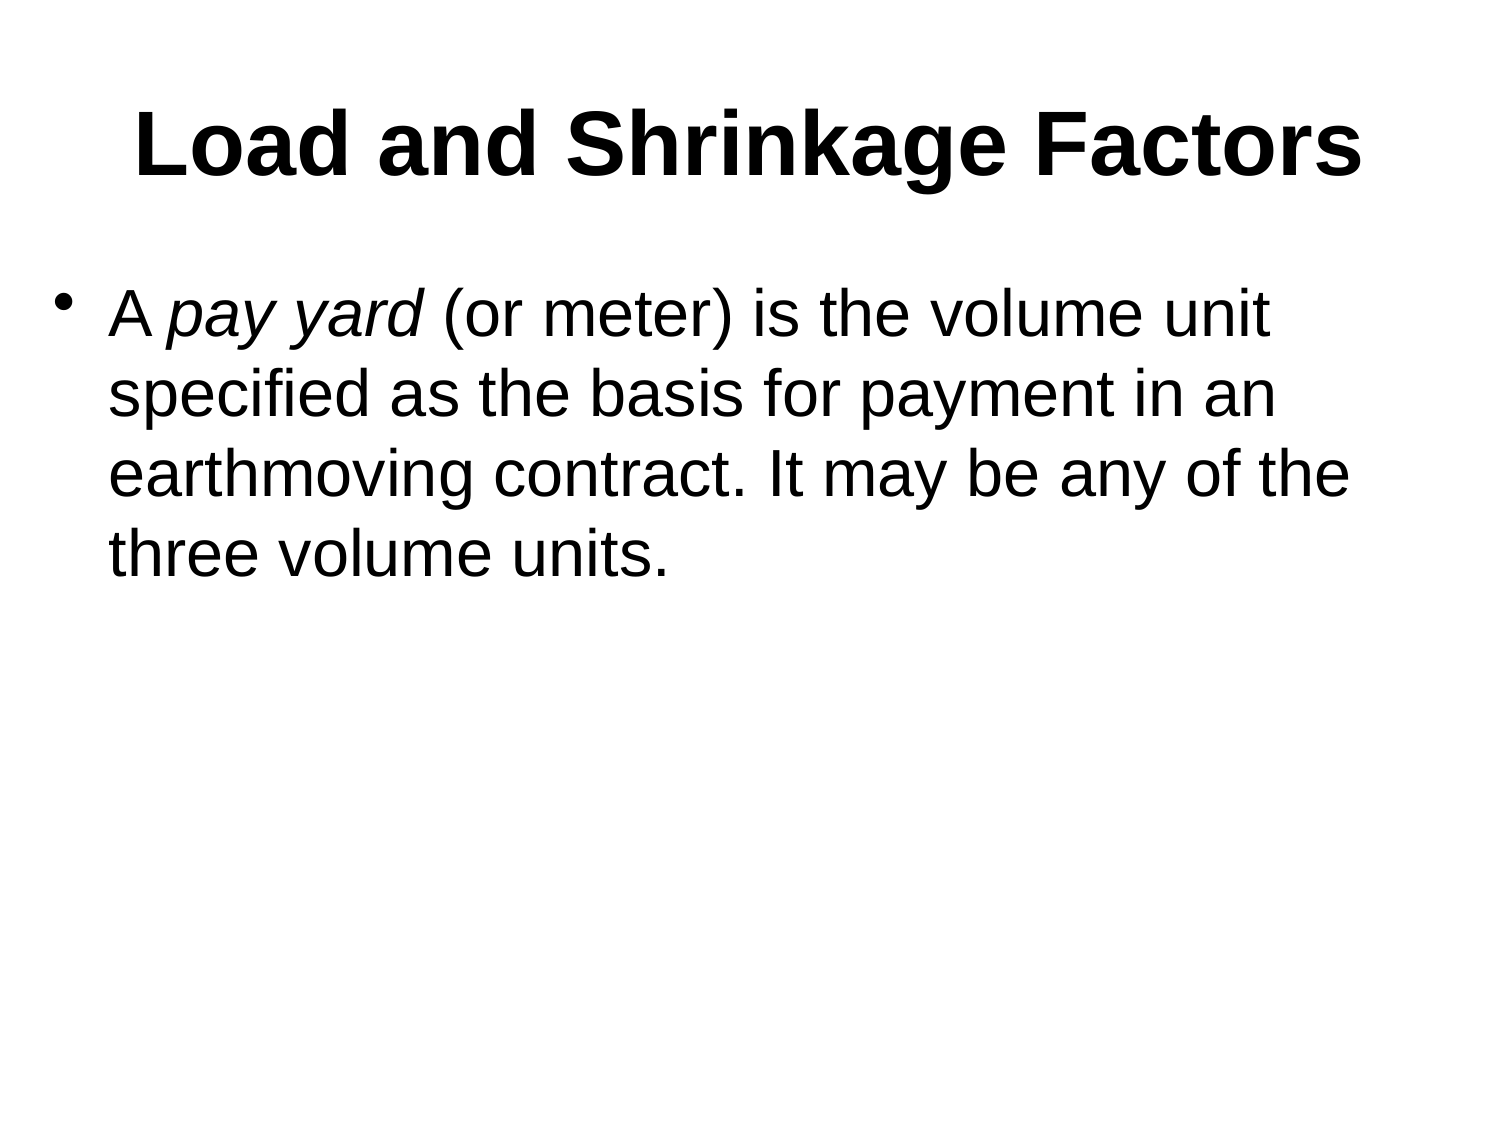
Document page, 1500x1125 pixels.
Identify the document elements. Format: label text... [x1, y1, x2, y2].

list A pay yard (or meter) is the volume unit specified as the basis for payment in an earthmoving contract. It may be any of the three volume units. [37, 262, 1463, 1076]
title Load and Shrinkage Factors [74, 44, 1426, 233]
